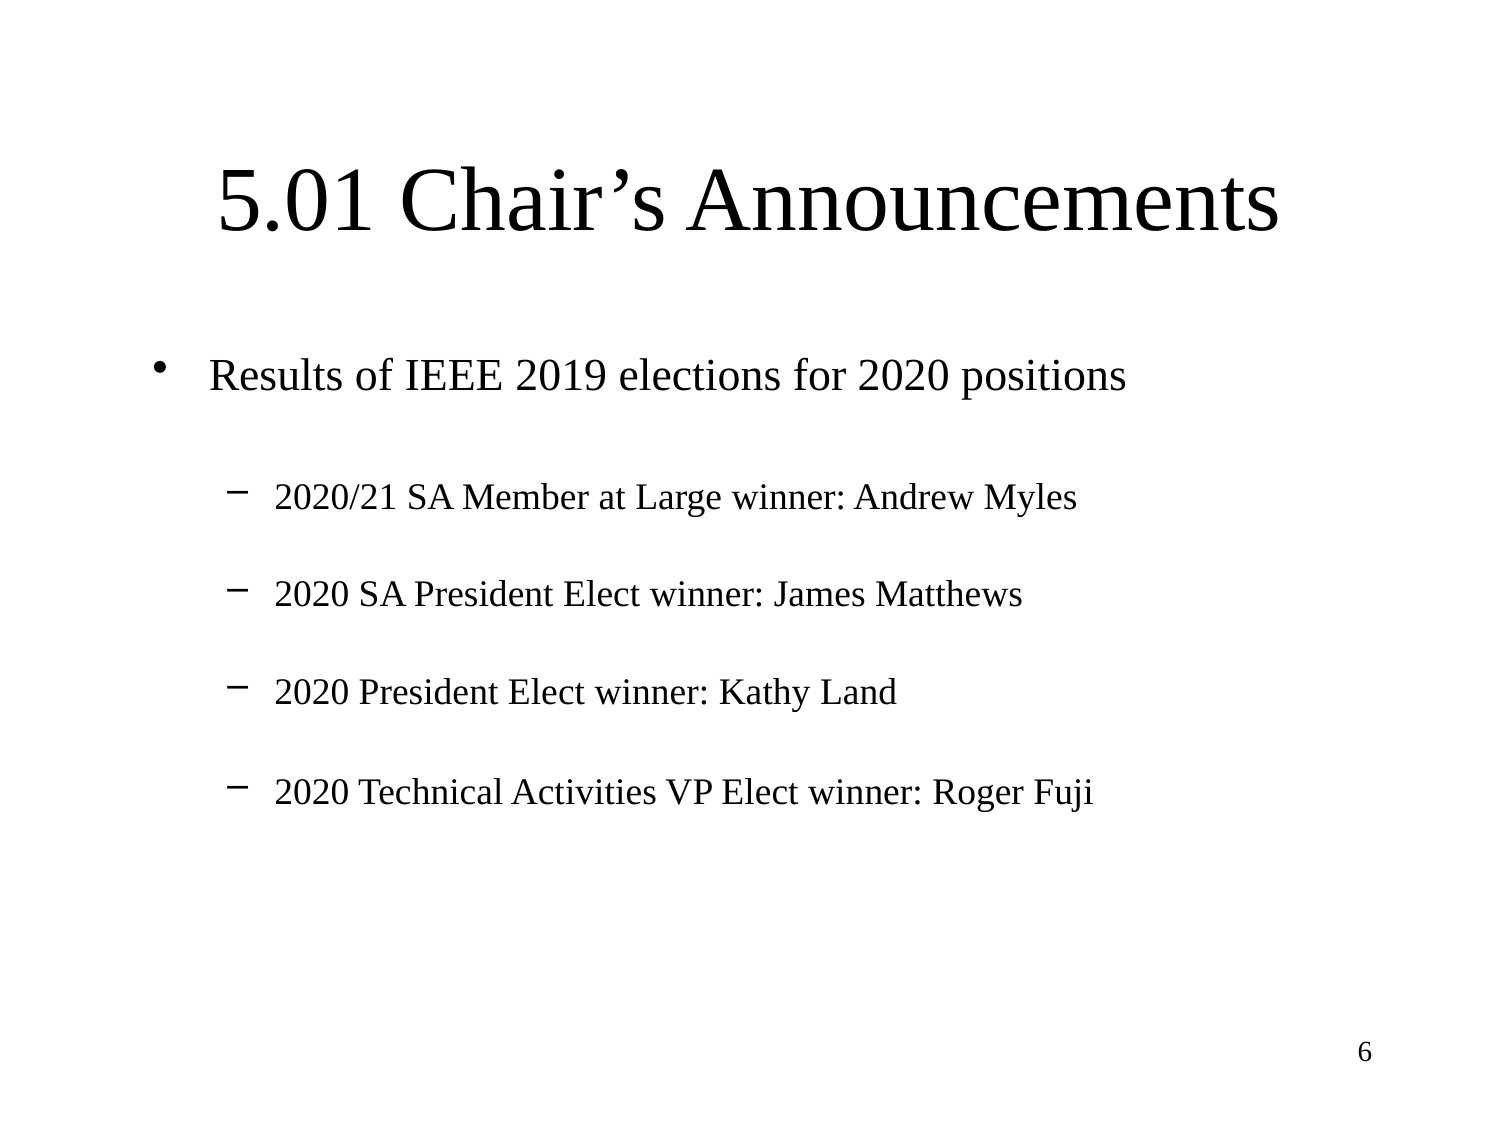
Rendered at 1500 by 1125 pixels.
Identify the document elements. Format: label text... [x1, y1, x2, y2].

slide_number 6 [1074, 1024, 1388, 1101]
title 5.01 Chair’s Announcements [112, 99, 1388, 288]
list Results of IEEE 2019 elections for 2020 positions 2020/21 SA Member at Large winner: Andrew Myles 2020 SA President Elect winner: James Matthews 2020 President Elect winner: Kathy Land 2020 Technical Activities VP Elect winner: Roger Fuji [137, 337, 1413, 1013]
